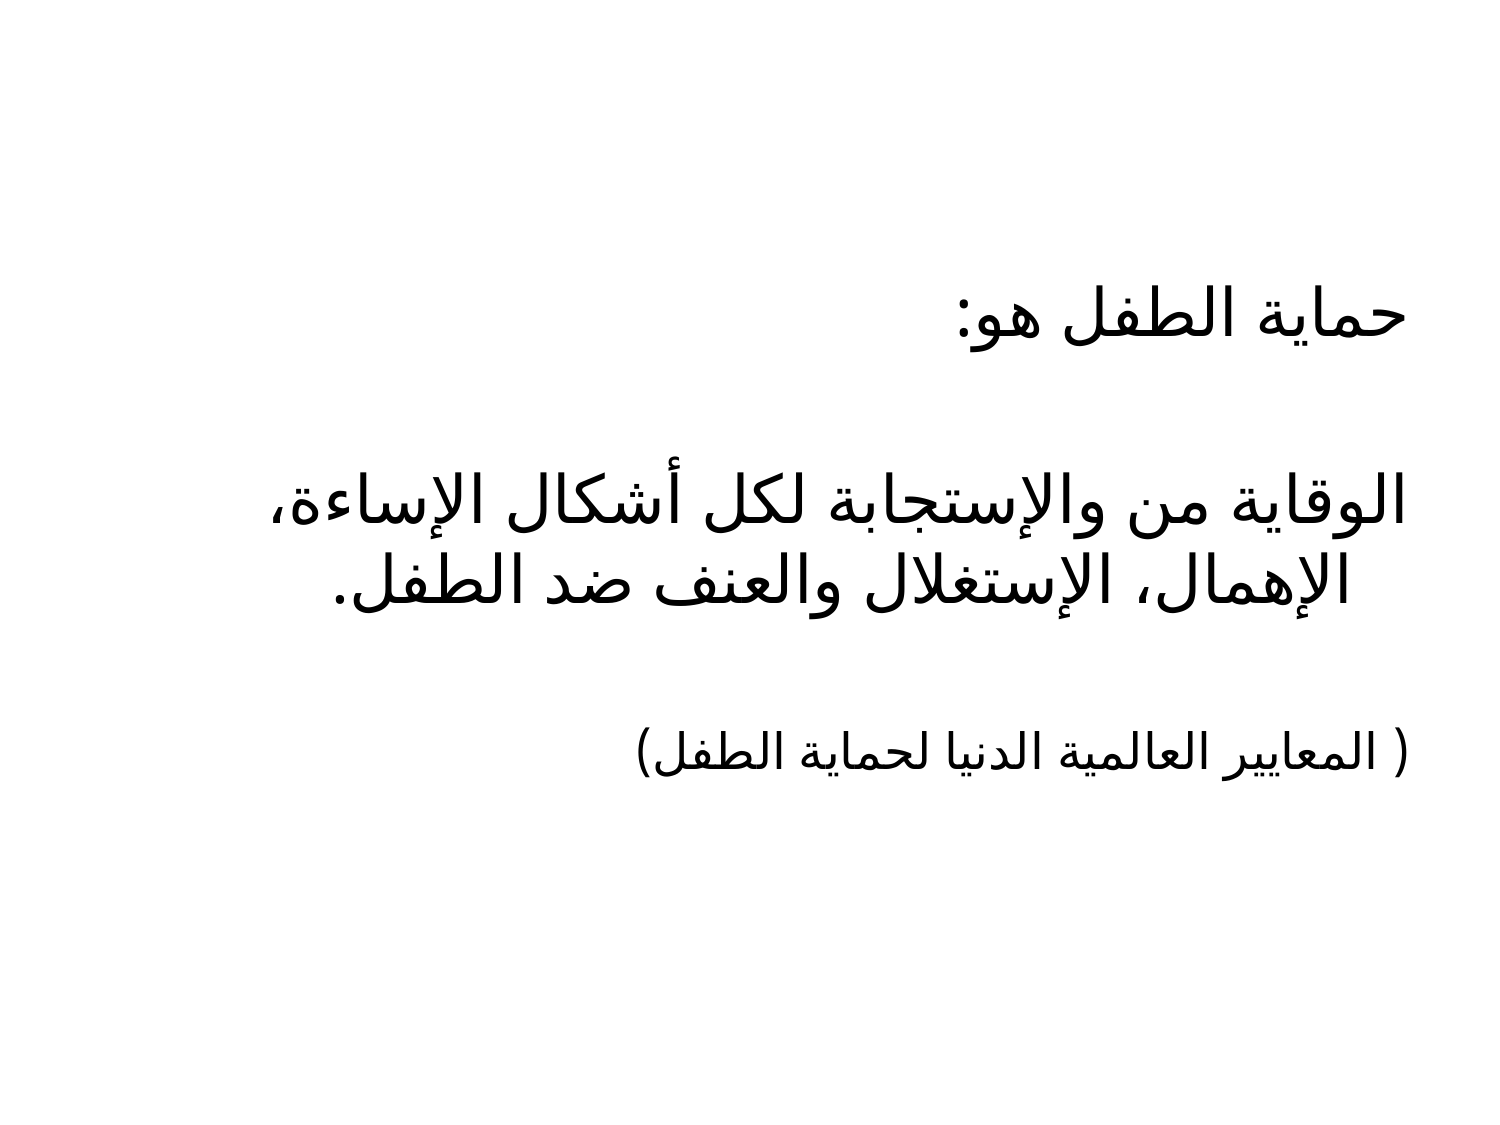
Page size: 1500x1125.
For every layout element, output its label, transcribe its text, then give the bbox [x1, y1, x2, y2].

list حماية الطفل هو: الوقاية من والإستجابة لكل أشكال الإساءة، الإهمال، الإستغلال والعنف ضد الطفل. ( المعايير العالمية الدنيا لحماية الطفل) [75, 262, 1425, 1005]
